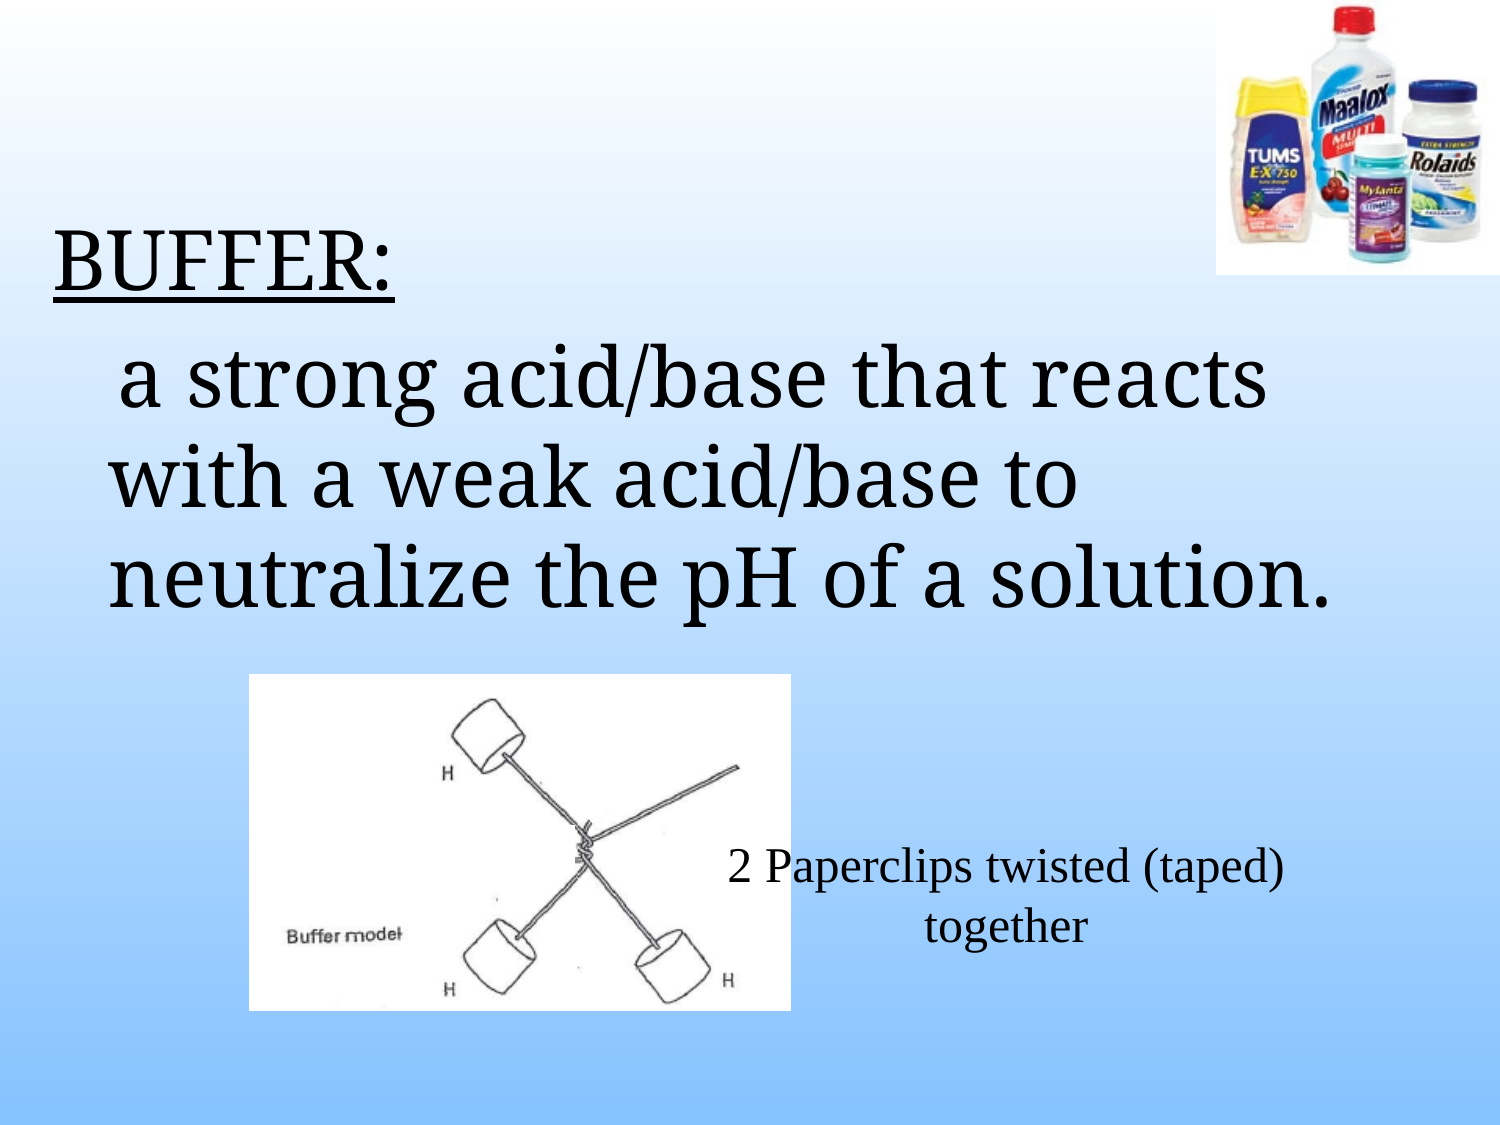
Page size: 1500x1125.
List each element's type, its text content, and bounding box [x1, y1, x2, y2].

list BUFFER: a strong acid/base that reacts with a weak acid/base to neutralize the pH of a solution. [37, 199, 1451, 1001]
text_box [249, 674, 1388, 1012]
picture [1216, 0, 1500, 276]
